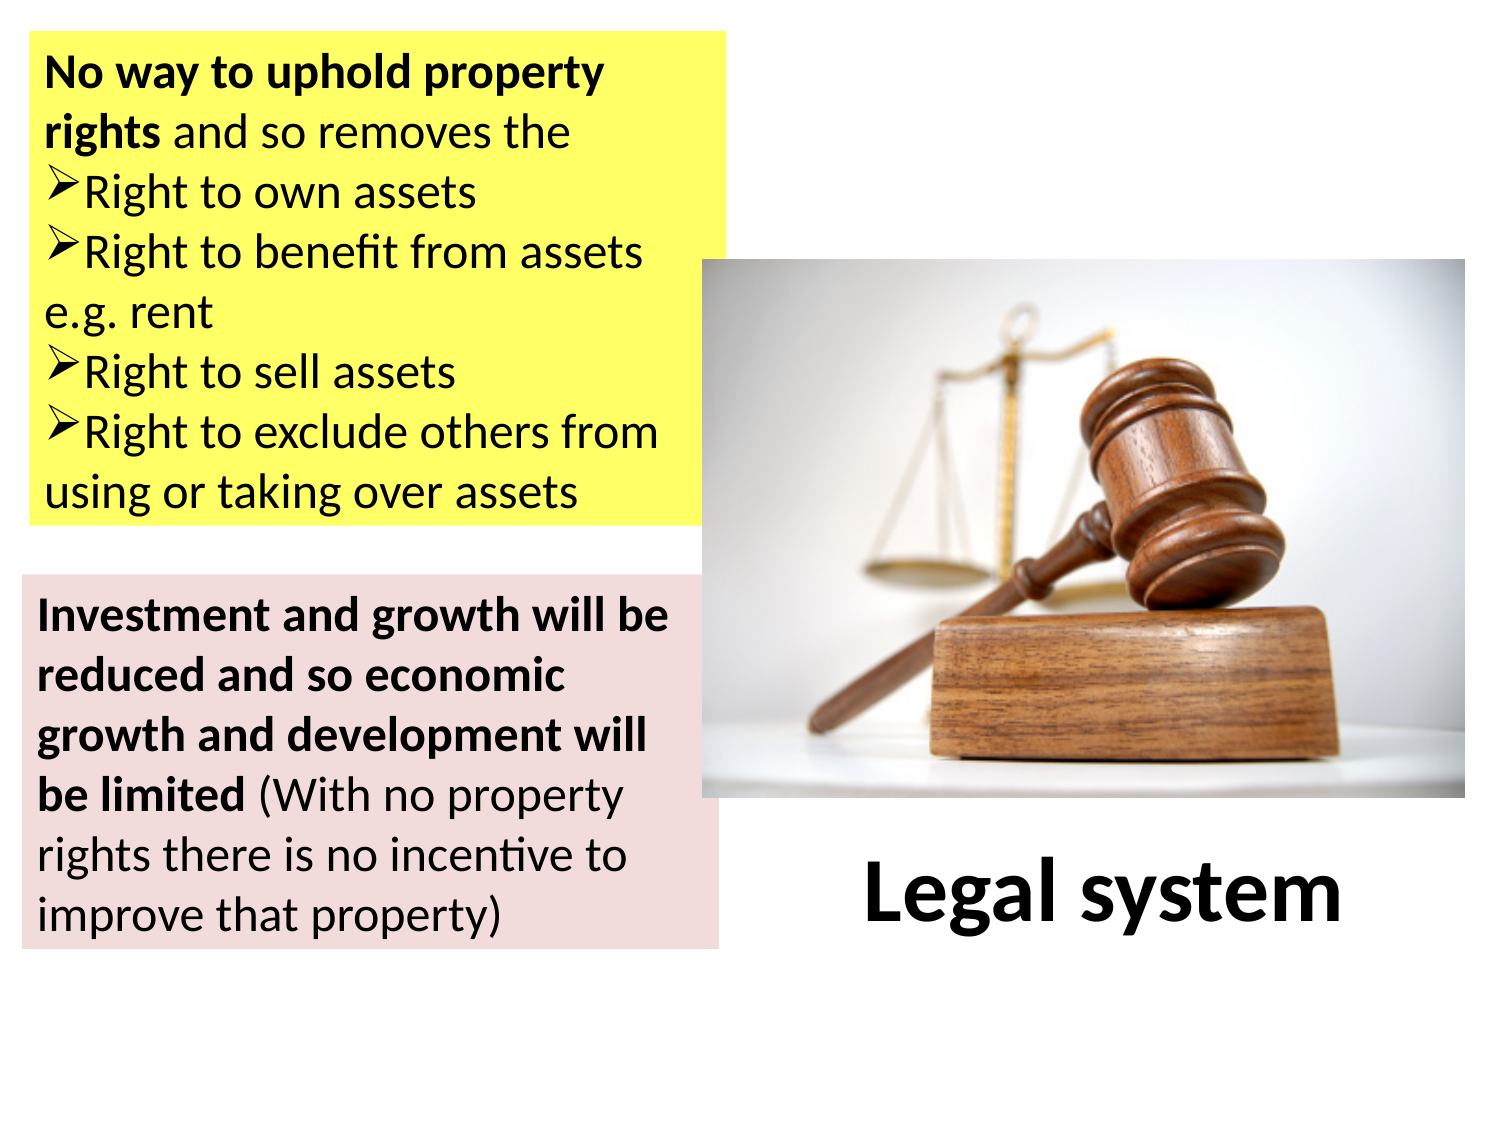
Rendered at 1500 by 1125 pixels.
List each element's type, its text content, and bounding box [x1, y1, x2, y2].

text_box No way to uphold property rights and so removes the Right to own assets Right to benefit from assets e.g. rent Right to sell assets Right to exclude others from using or taking over assets [29, 30, 727, 526]
text_box Investment and growth will be reduced and so economic growth and development will be limited (With no property rights there is no incentive to improve that property) [22, 574, 719, 949]
text_box Legal system [809, 821, 1400, 947]
picture [702, 259, 1465, 798]
